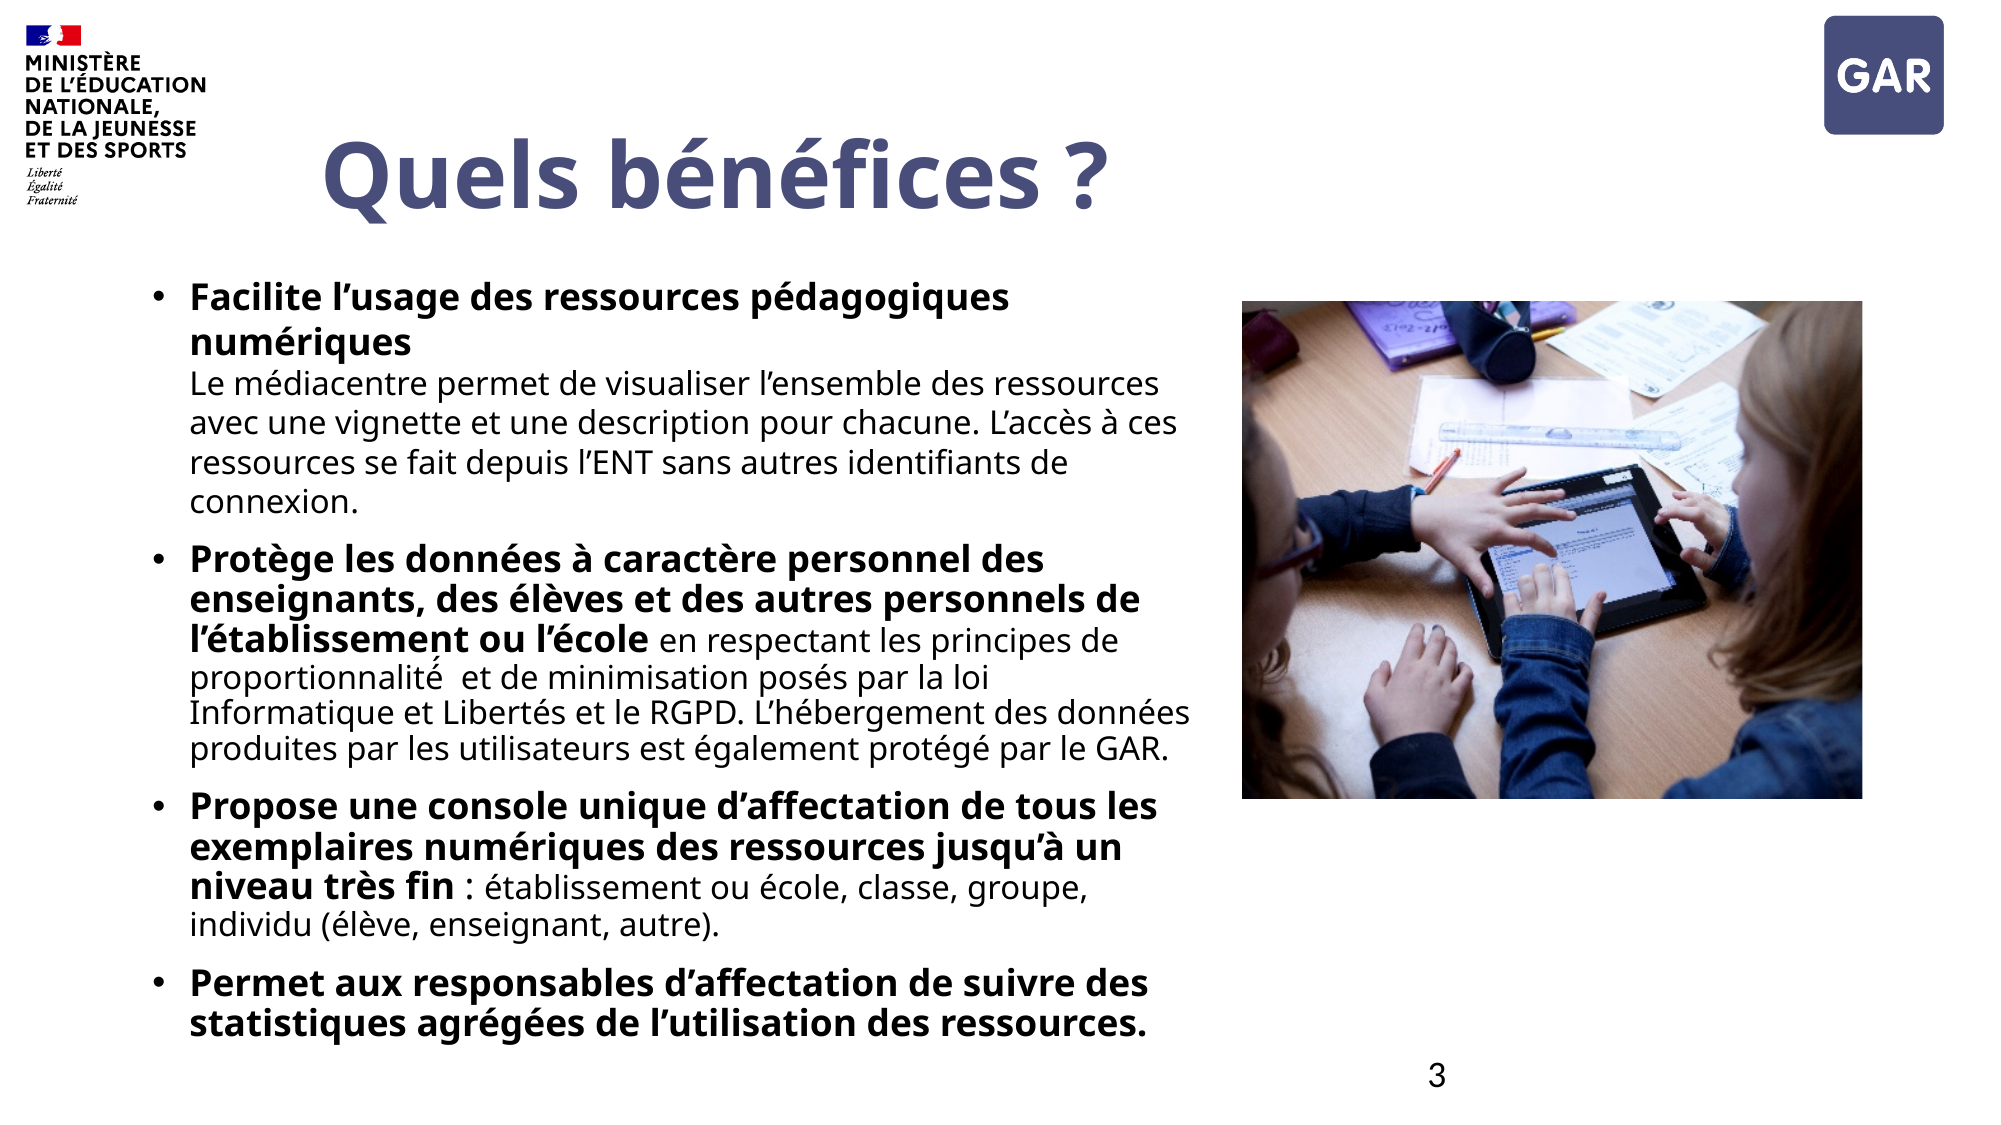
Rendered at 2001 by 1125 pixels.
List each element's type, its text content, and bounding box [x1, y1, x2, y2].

slide_number 3 [1412, 1042, 1863, 1103]
picture [1824, 15, 1944, 89]
picture [6, 5, 225, 224]
title Quels bénéfices ? [305, 89, 1969, 270]
picture [1241, 301, 1863, 799]
list Facilite l’usage des ressources pédagogiques numériques Le médiacentre permet de visualiser l’ensemble des ressources avec une vignette et une description pour chacune. L’accès à ces ressources se fait depuis l’ENT sans autres identifiants de connexion. Protège les données à caractère personnel des enseignants, des élèves et des autres personnels de l’établissement ou l’école en respectant les principes de proportionnalité́ et de minimisation posés par la loi Informatique et Libertés et le RGPD. L’hébergement des données produites par les utilisateurs est également protégé par le GAR. Propose une console unique d’affectation de tous les exemplaires numériques des ressources jusqu’à un niveau très fin : établissement ou école, classe, groupe, individu (élève, enseignant, autre). Permet aux responsables d’affectation de suivre des statistiques agrégées de l’utilisation des ressources. [137, 266, 1213, 1073]
